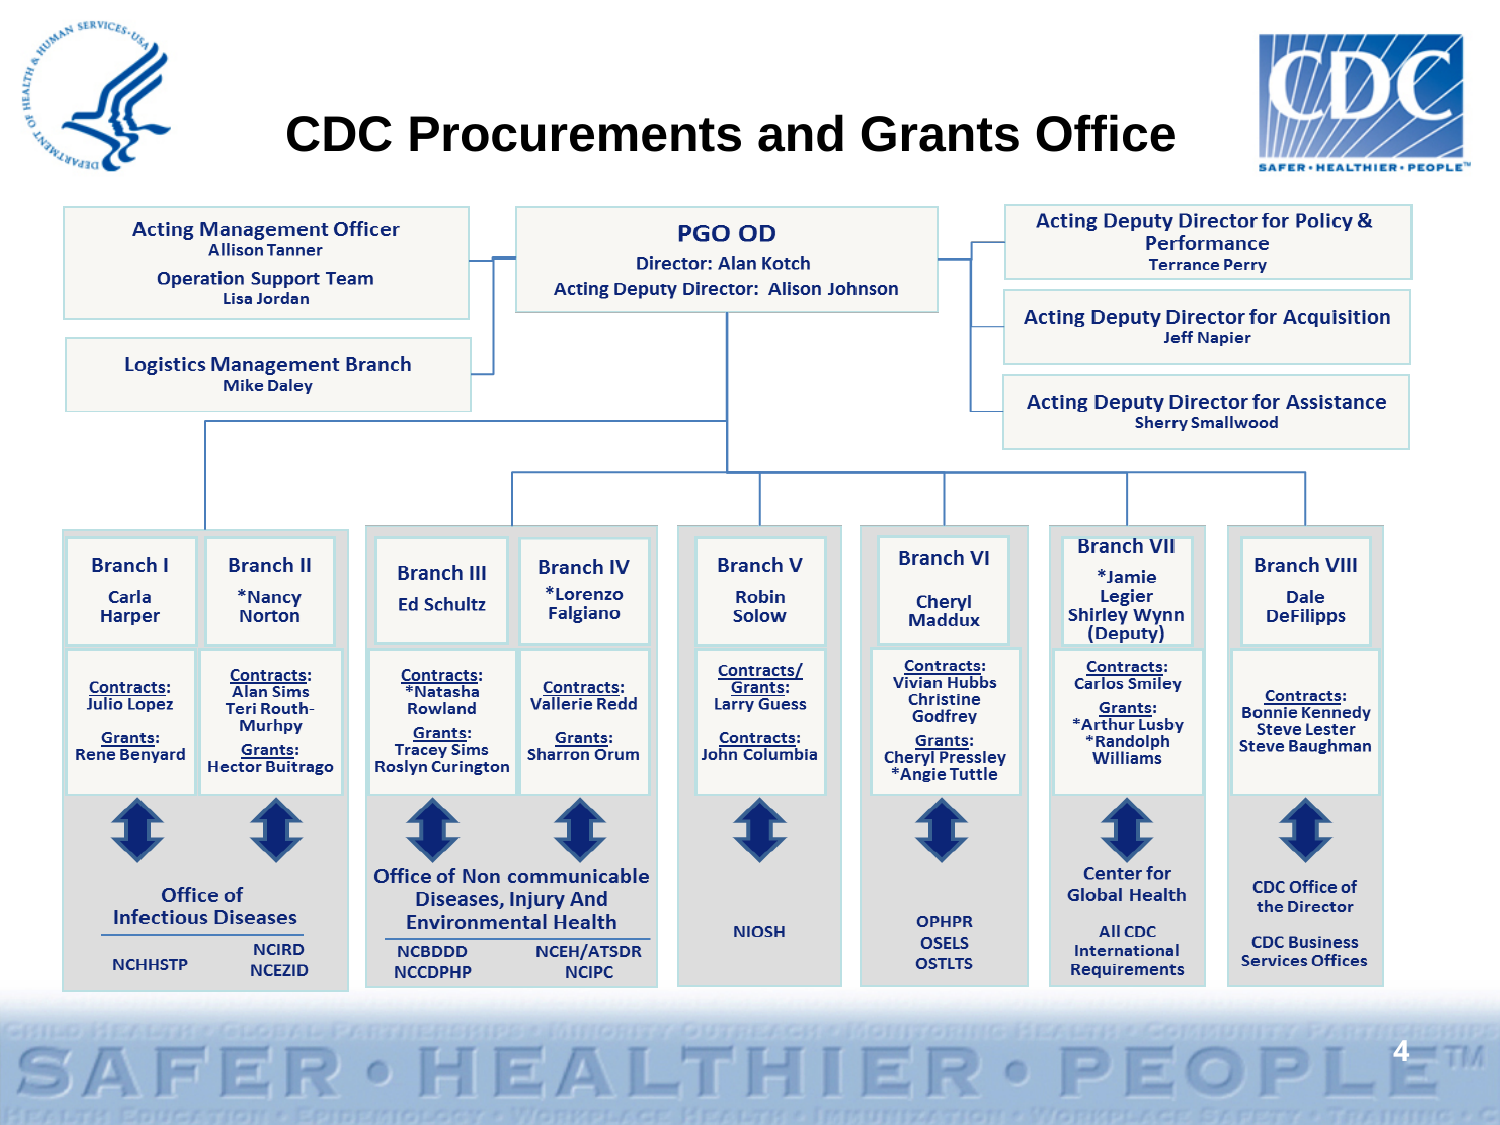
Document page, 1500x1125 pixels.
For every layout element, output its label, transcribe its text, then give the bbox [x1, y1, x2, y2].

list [62, 199, 1413, 993]
slide_number 4 [1074, 1024, 1426, 1103]
picture [0, 0, 1500, 1125]
title CDC Procurements and Grants Office [237, 37, 1226, 198]
